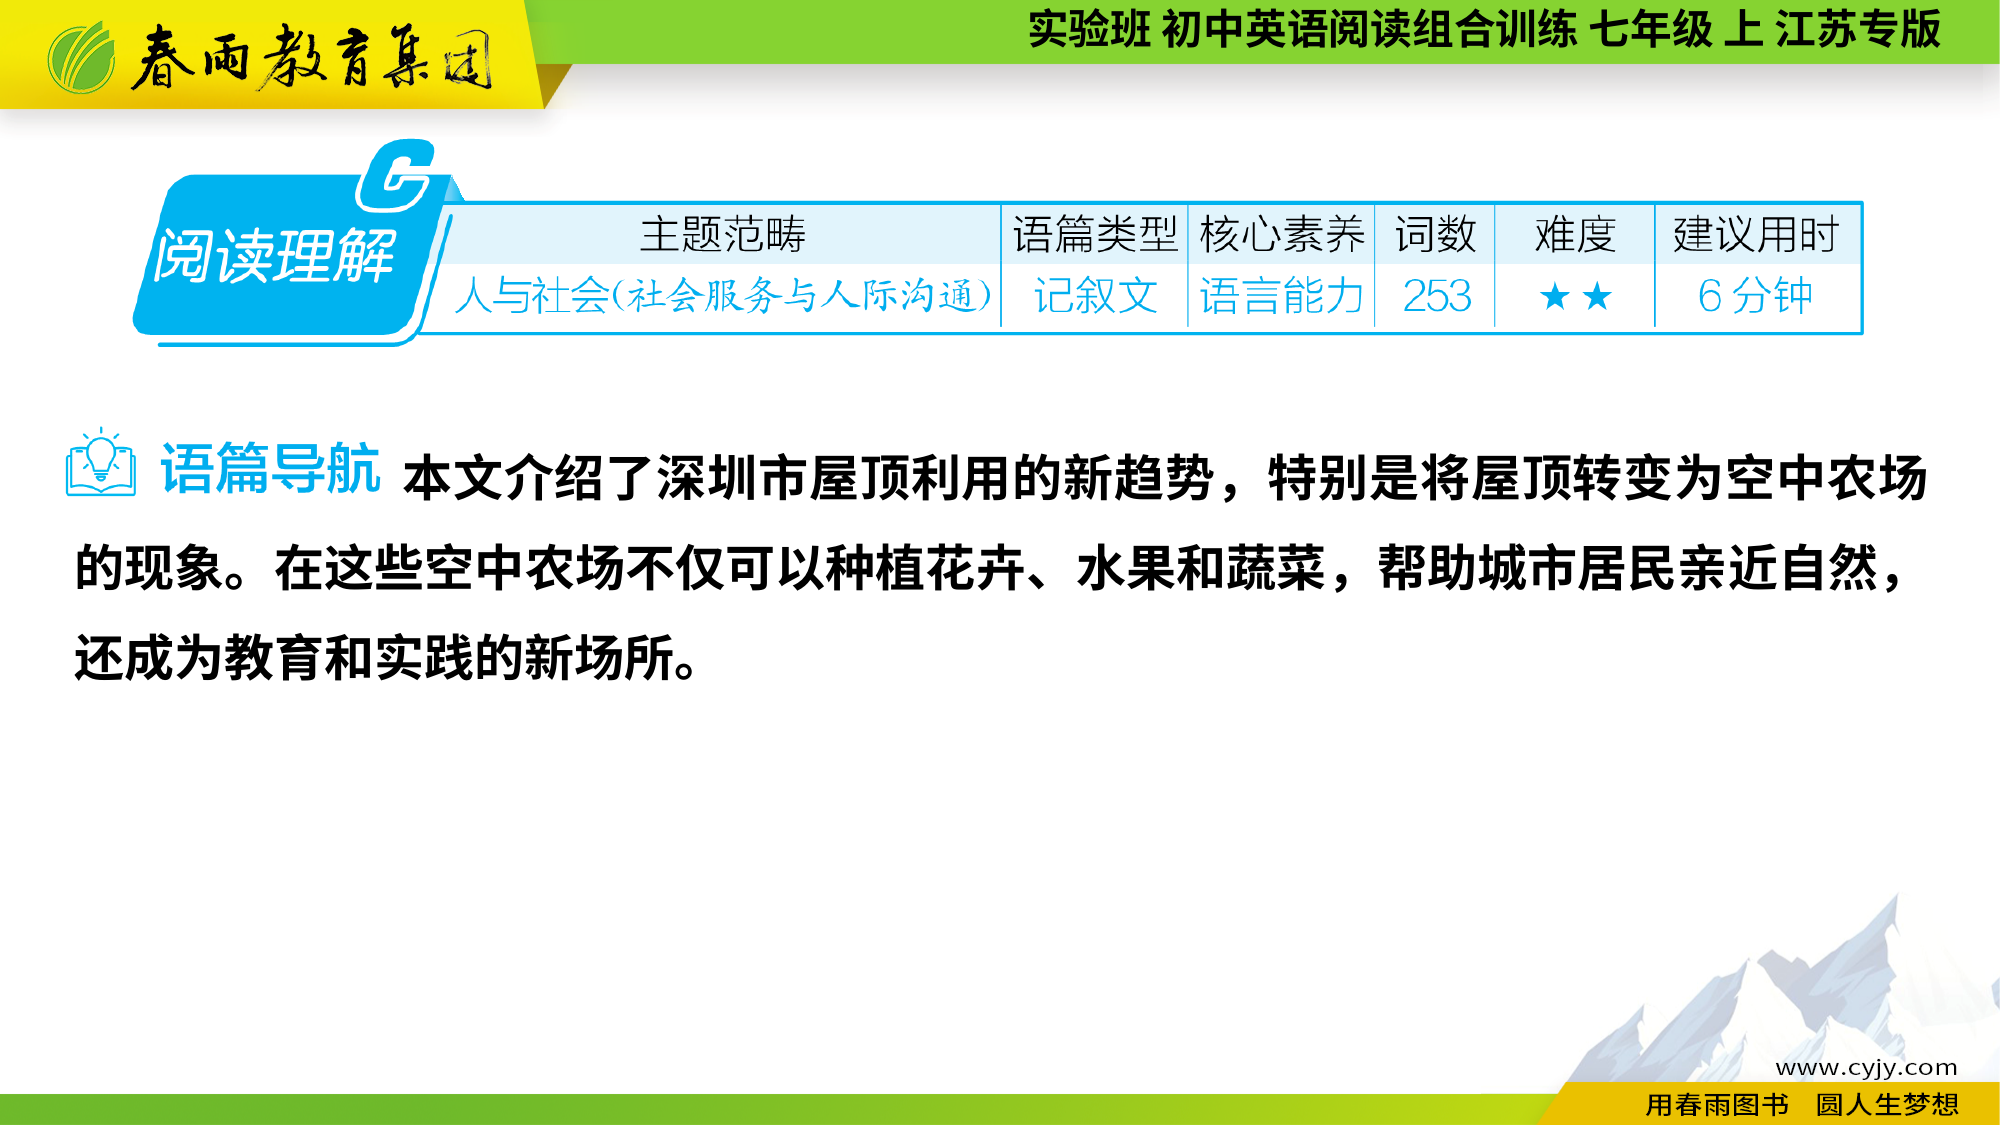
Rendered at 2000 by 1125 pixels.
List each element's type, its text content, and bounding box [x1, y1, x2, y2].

list 本文介绍了深圳市屋顶利用的新趋势，特别是将屋顶转变为空中农场的现象。在这些空中农场不仅可以种植花卉、水果和蔬菜，帮助城市居民亲近自然，还成为教育和实践的新场所。 [59, 409, 1944, 686]
picture [0, 0, 2000, 1125]
